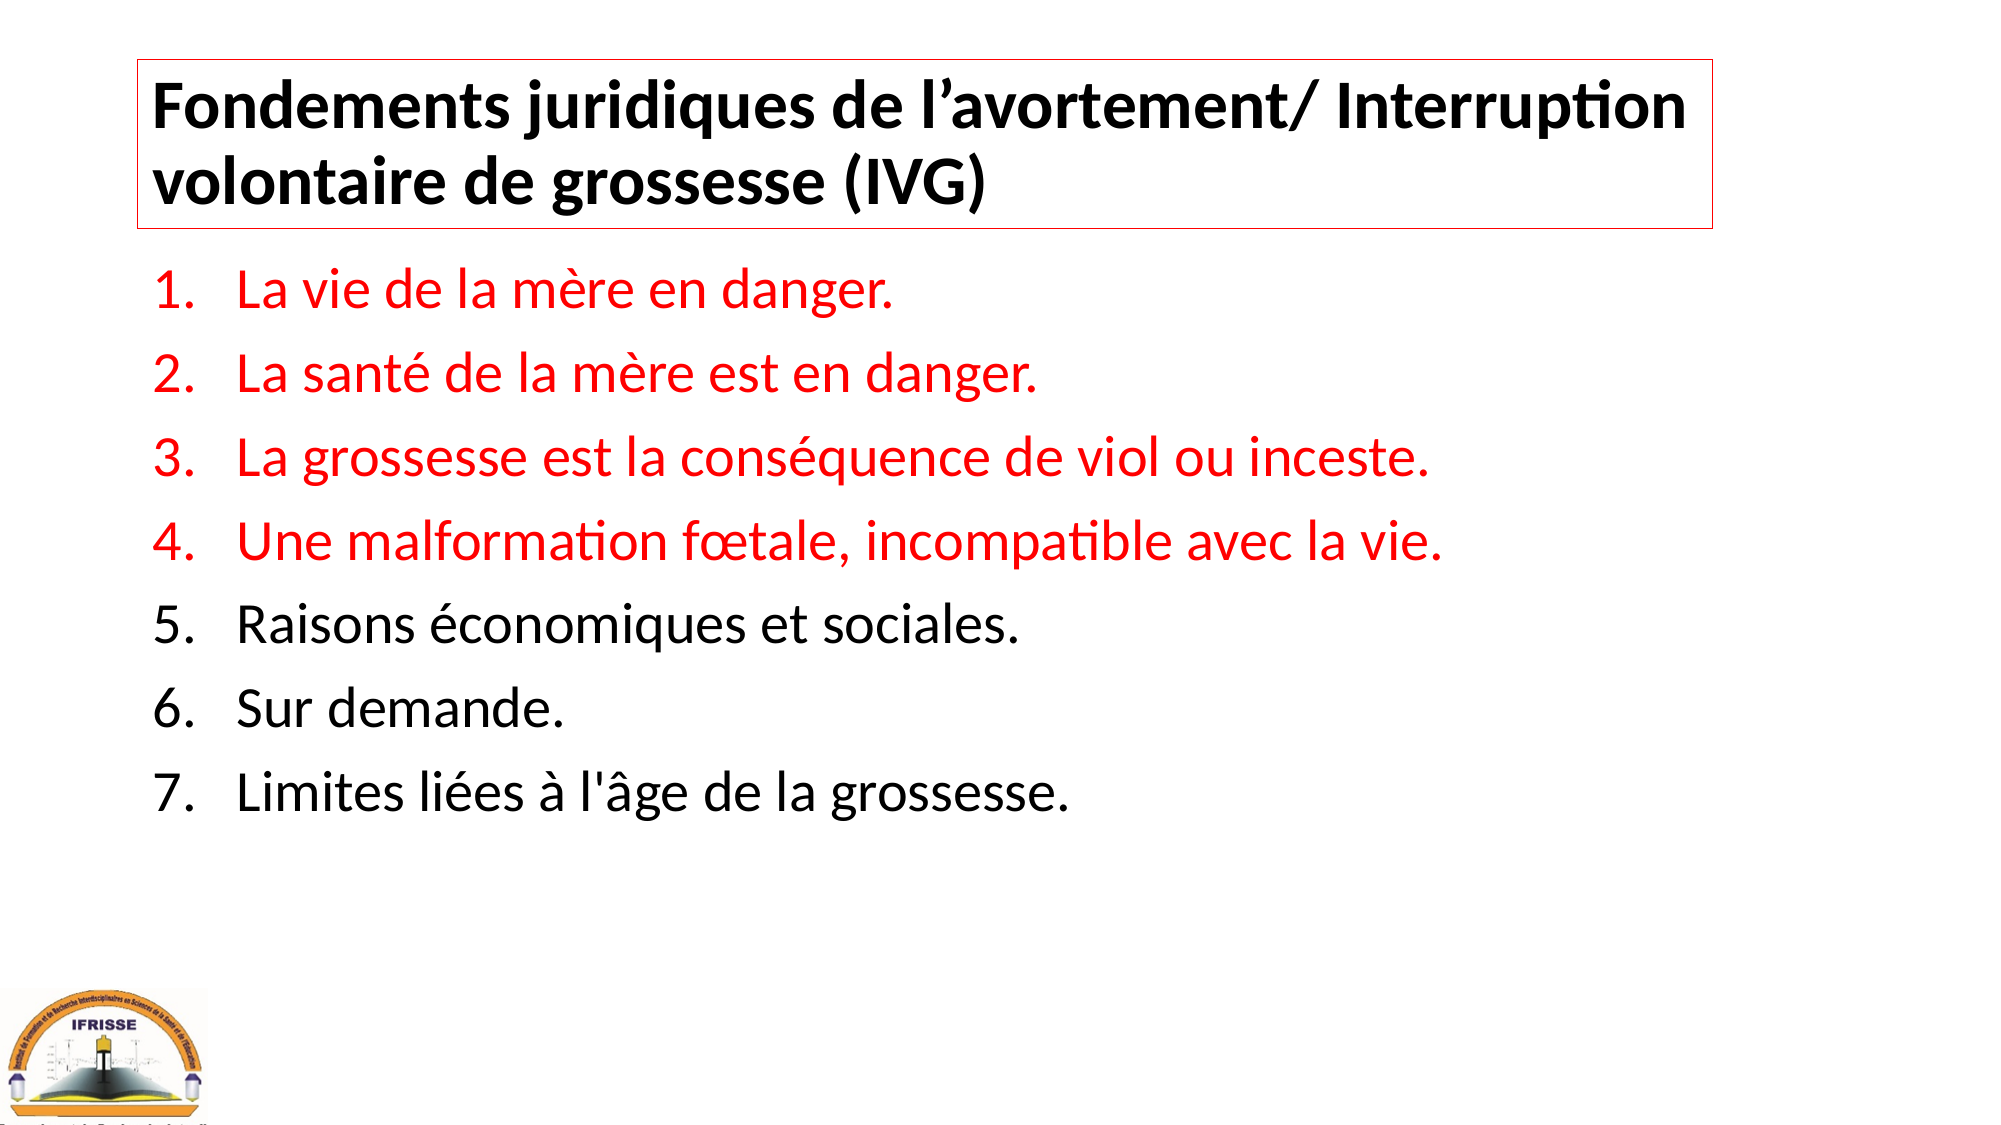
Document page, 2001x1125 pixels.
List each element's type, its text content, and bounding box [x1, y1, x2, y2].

list La vie de la mère en danger. La santé de la mère est en danger. La grossesse est la conséquence de viol ou inceste. Une malformation fœtale, incompatible avec la vie. Raisons économiques et sociales. Sur demande. Limites liées à l'âge de la grossesse. [137, 250, 1863, 1014]
picture [0, 988, 208, 1125]
title Fondements juridiques de l’avortement/ Interruption volontaire de grossesse (IVG) [137, 59, 1713, 229]
